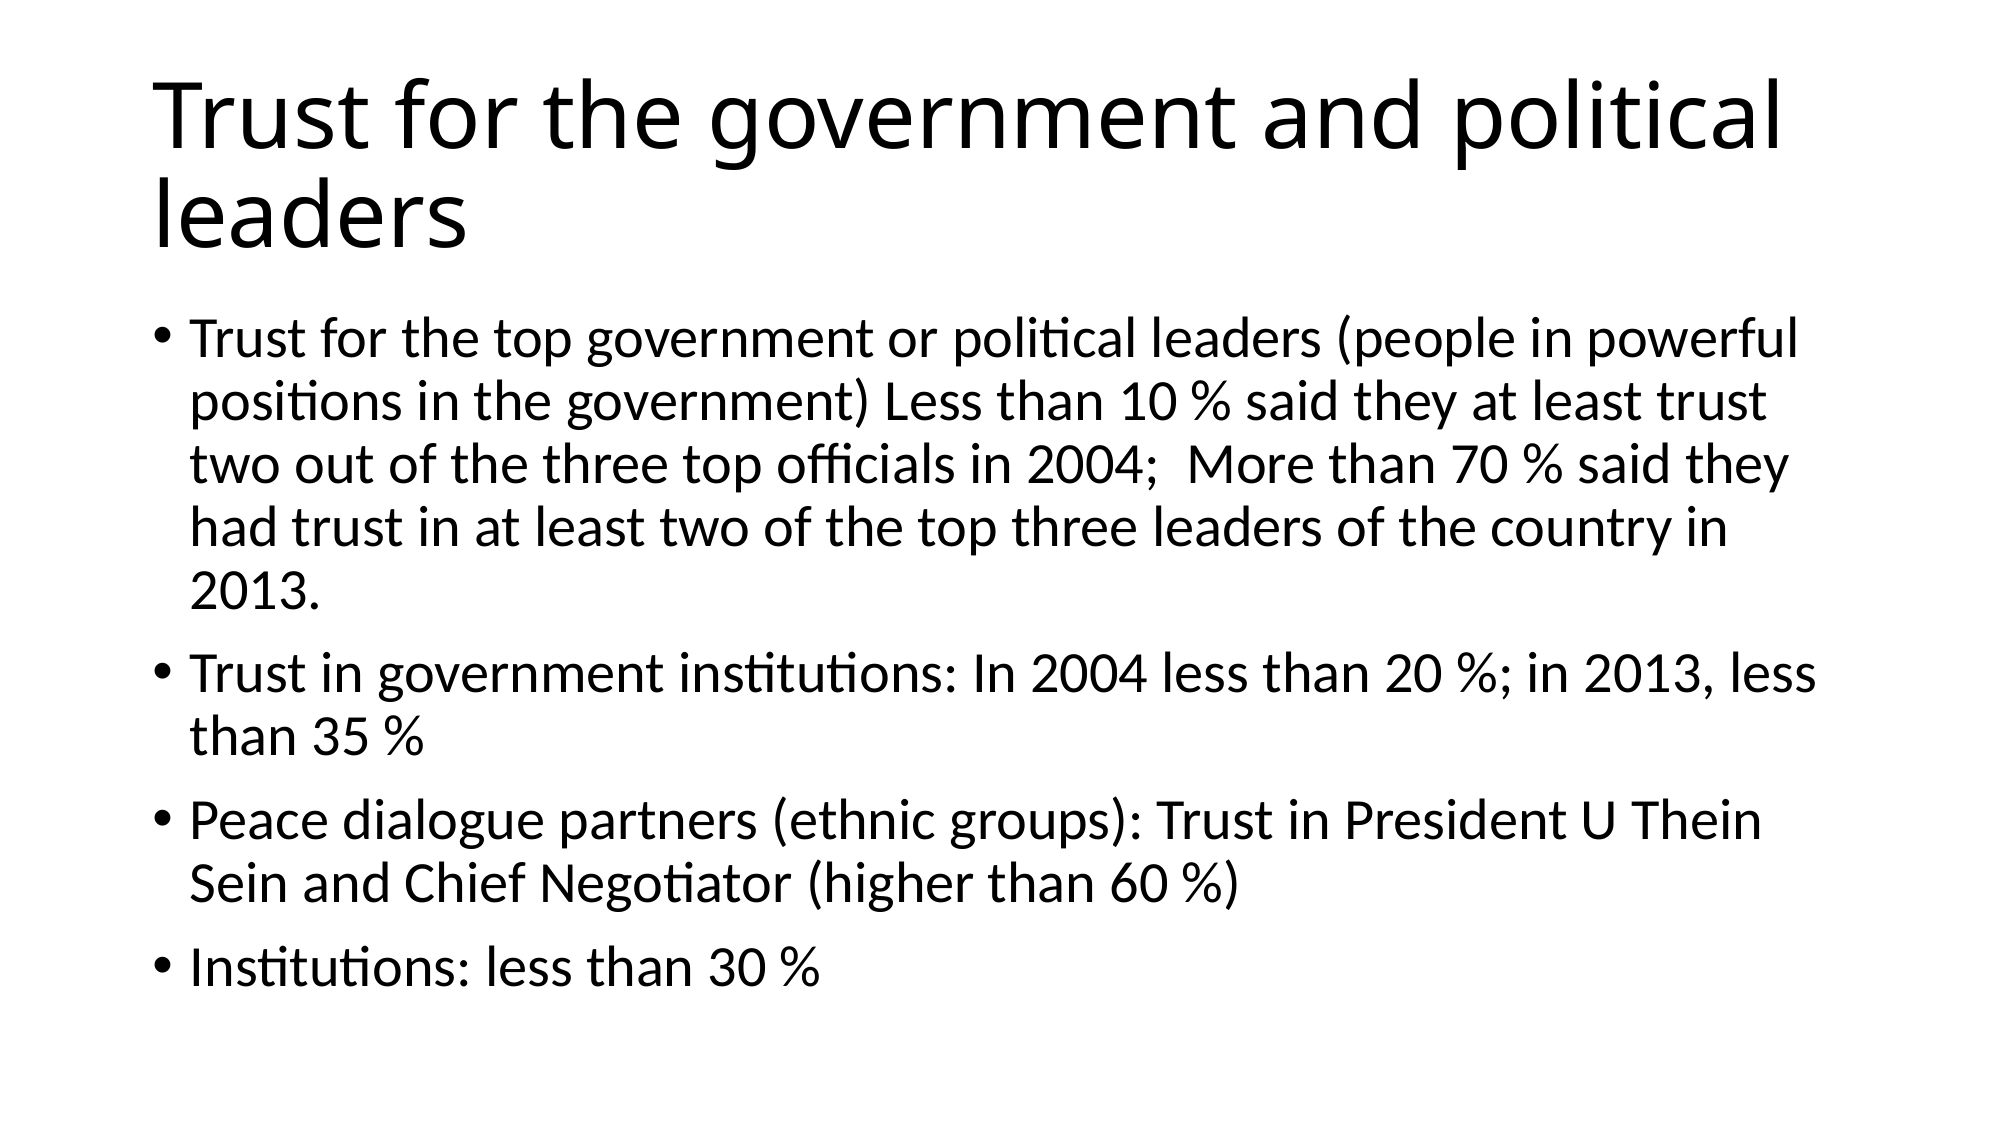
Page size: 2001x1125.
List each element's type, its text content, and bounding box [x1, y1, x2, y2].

title Trust for the government and political leaders [137, 59, 1863, 278]
list Trust for the top government or political leaders (people in powerful positions in the government) Less than 10 % said they at least trust two out of the three top officials in 2004; More than 70 % said they had trust in at least two of the top three leaders of the country in 2013. Trust in government institutions: In 2004 less than 20 %; in 2013, less than 35 % Peace dialogue partners (ethnic groups): Trust in President U Thein Sein and Chief Negotiator (higher than 60 %) Institutions: less than 30 % [137, 299, 1863, 1014]
